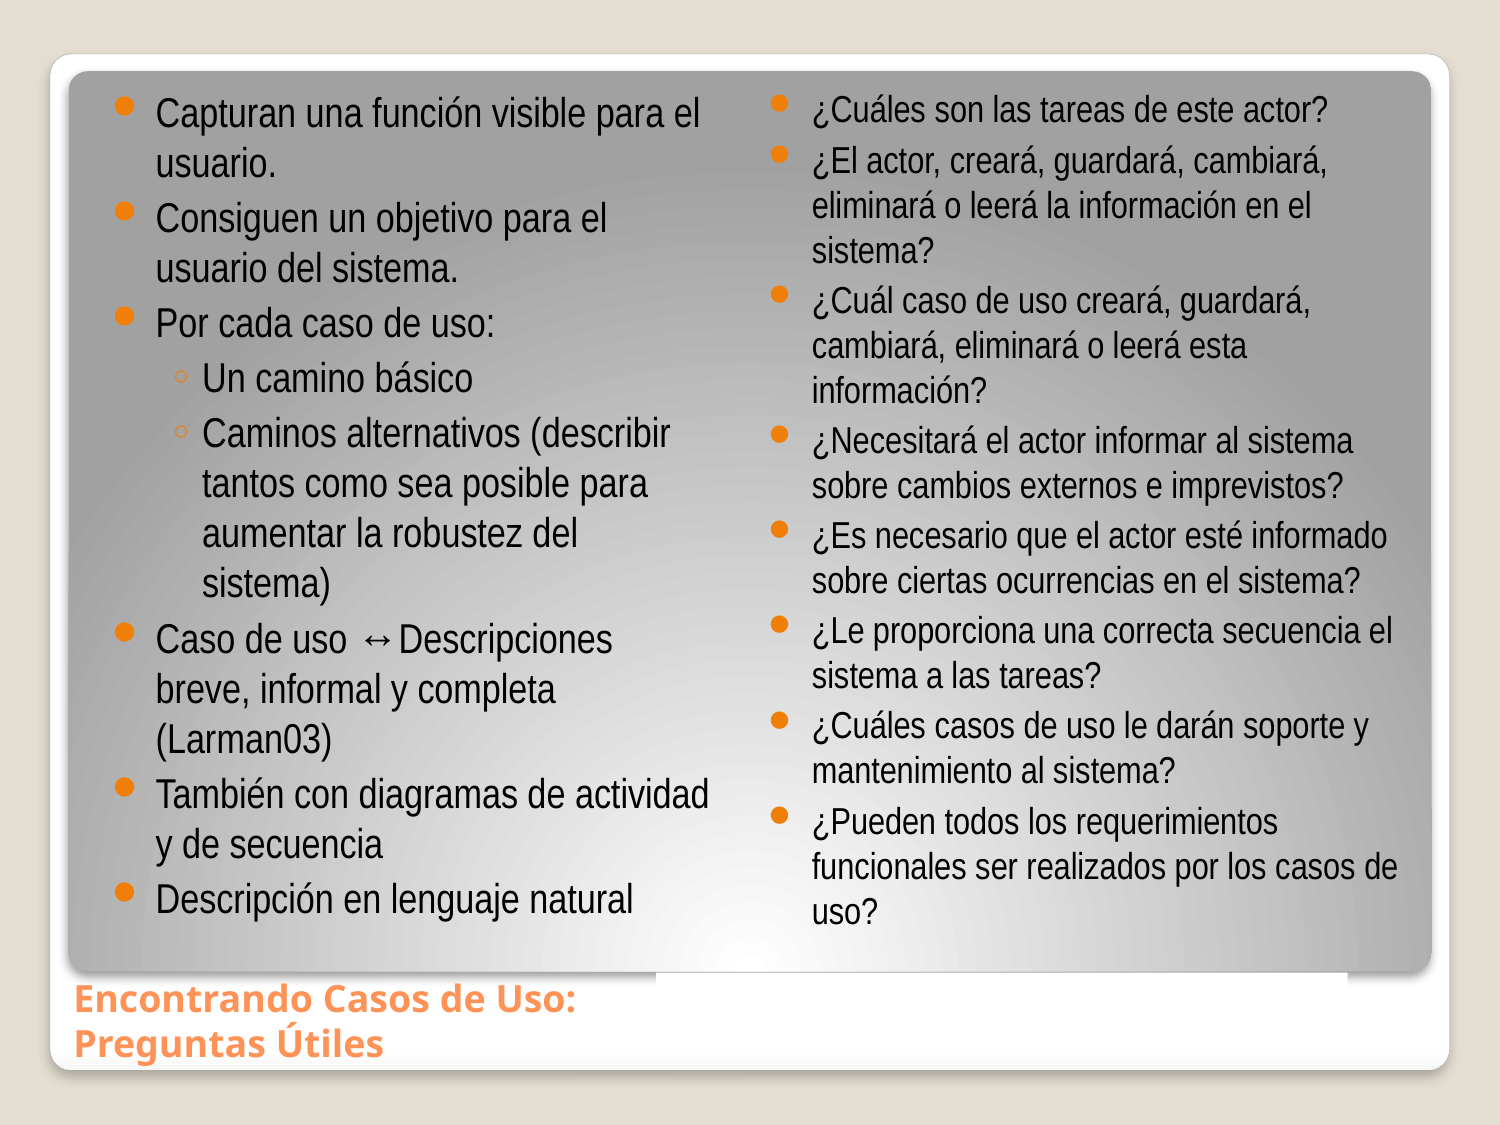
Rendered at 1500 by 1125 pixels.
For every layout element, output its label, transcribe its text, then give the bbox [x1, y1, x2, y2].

text_box [653, 969, 1351, 1058]
title Encontrando Casos de Uso: Preguntas Útiles [58, 890, 774, 1073]
list Capturan una función visible para el usuario. Consiguen un objetivo para el usuario del sistema. Por cada caso de uso: Un camino básico Caminos alternativos (describir tantos como sea posible para aumentar la robustez del sistema) Caso de uso ↔Descripciones breve, informal y completa (Larman03) También con diagramas de actividad y de secuencia Descripción en lenguaje natural [82, 70, 727, 933]
list ¿Cuáles son las tareas de este actor? ¿El actor, creará, guardará, cambiará, eliminará o leerá la información en el sistema? ¿Cuál caso de uso creará, guardará, cambiará, eliminará o leerá esta información? ¿Necesitará el actor informar al sistema sobre cambios externos e imprevistos? ¿Es necesario que el actor esté informado sobre ciertas ocurrencias en el sistema? ¿Le proporciona una correcta secuencia el sistema a las tareas? ¿Cuáles casos de uso le darán soporte y mantenimiento al sistema? ¿Pueden todos los requerimientos funcionales ser realizados por los casos de uso? [738, 70, 1426, 961]
